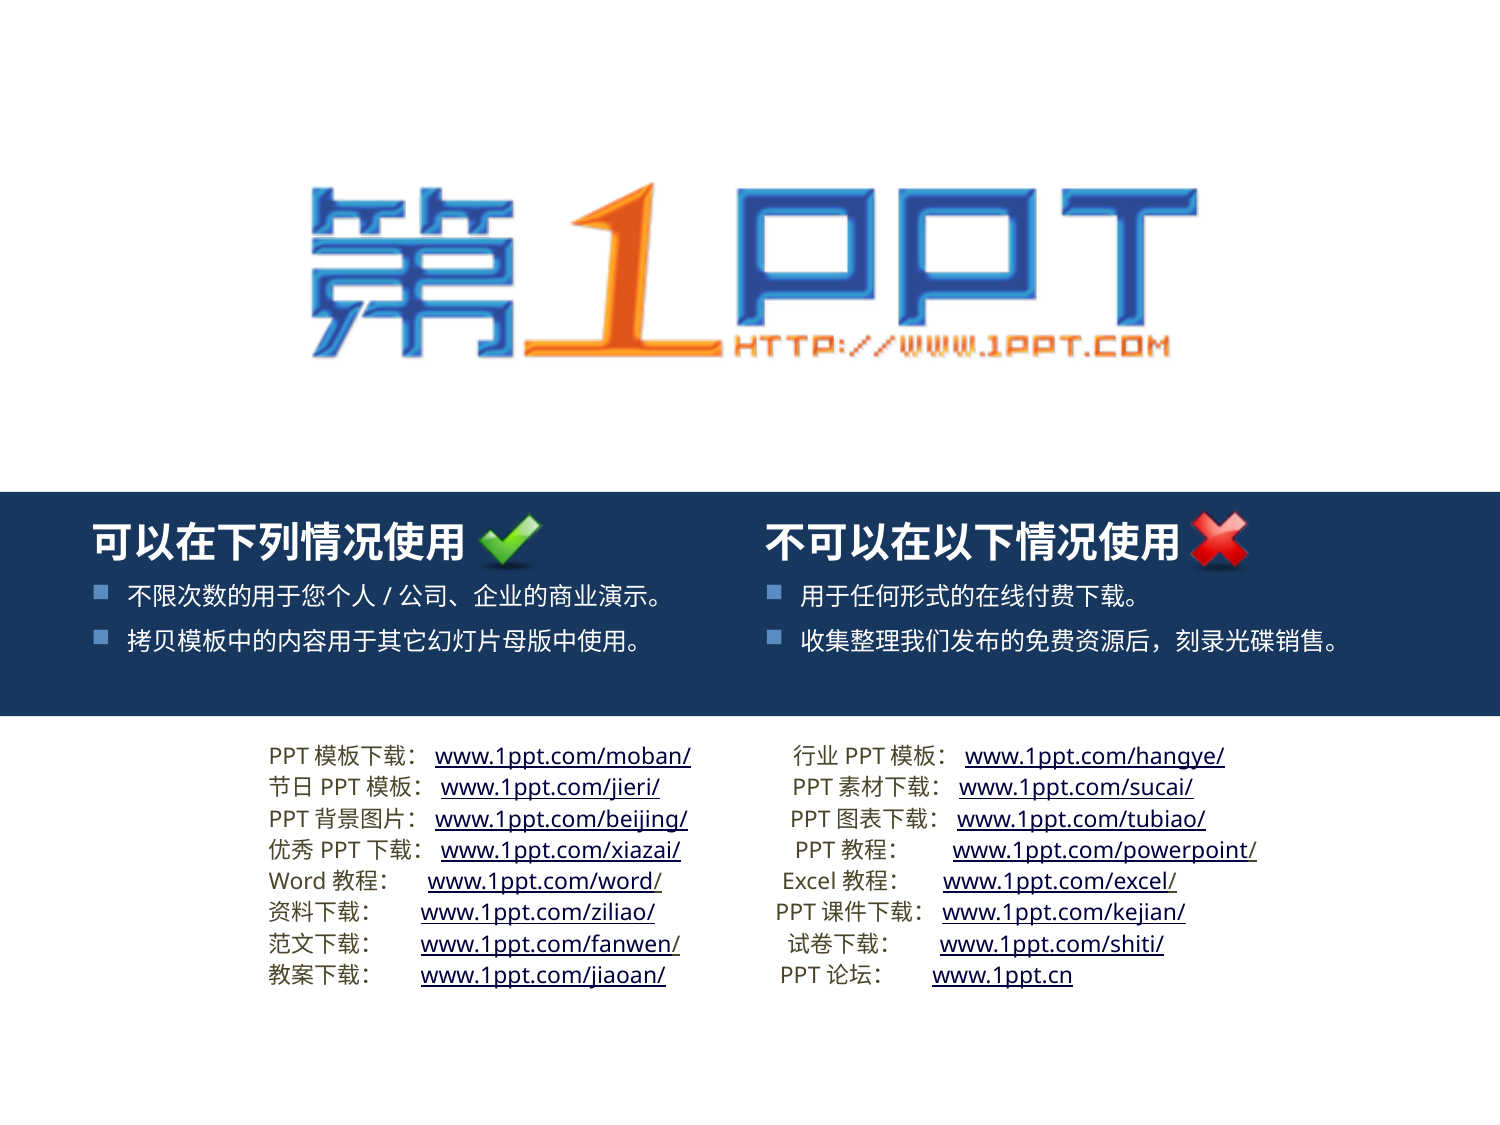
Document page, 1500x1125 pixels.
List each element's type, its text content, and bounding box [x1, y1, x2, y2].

text_box PPT模板下载：www.1ppt.com/moban/ 行业PPT模板：www.1ppt.com/hangye/ 节日PPT模板：www.1ppt.com/jieri/ PPT素材下载：www.1ppt.com/sucai/ PPT背景图片：www.1ppt.com/beijing/ PPT图表下载：www.1ppt.com/tubiao/ 优秀PPT下载：www.1ppt.com/xiazai/ PPT教程： www.1ppt.com/powerpoint/ Word教程： www.1ppt.com/word/ Excel教程： www.1ppt.com/excel/ 资料下载： www.1ppt.com/ziliao/ PPT课件下载：www.1ppt.com/kejian/ 范文下载： www.1ppt.com/fanwen/ 试卷下载： www.1ppt.com/shiti/ 教案下载： www.1ppt.com/jiaoan/ PPT论坛： www.1ppt.cn [252, 762, 1315, 1008]
picture [477, 507, 544, 573]
picture [134, 51, 1400, 492]
text_box [0, 491, 1500, 717]
picture [1186, 507, 1252, 573]
text_box 不可以在以下情况使用 用于任何形式的在线付费下载。 收集整理我们发布的免费资源后，刻录光碟销售。 [750, 508, 1424, 762]
text_box 可以在下列情况使用 不限次数的用于您个人/公司、企业的商业演示。 拷贝模板中的内容用于其它幻灯片母版中使用。 [76, 508, 750, 774]
